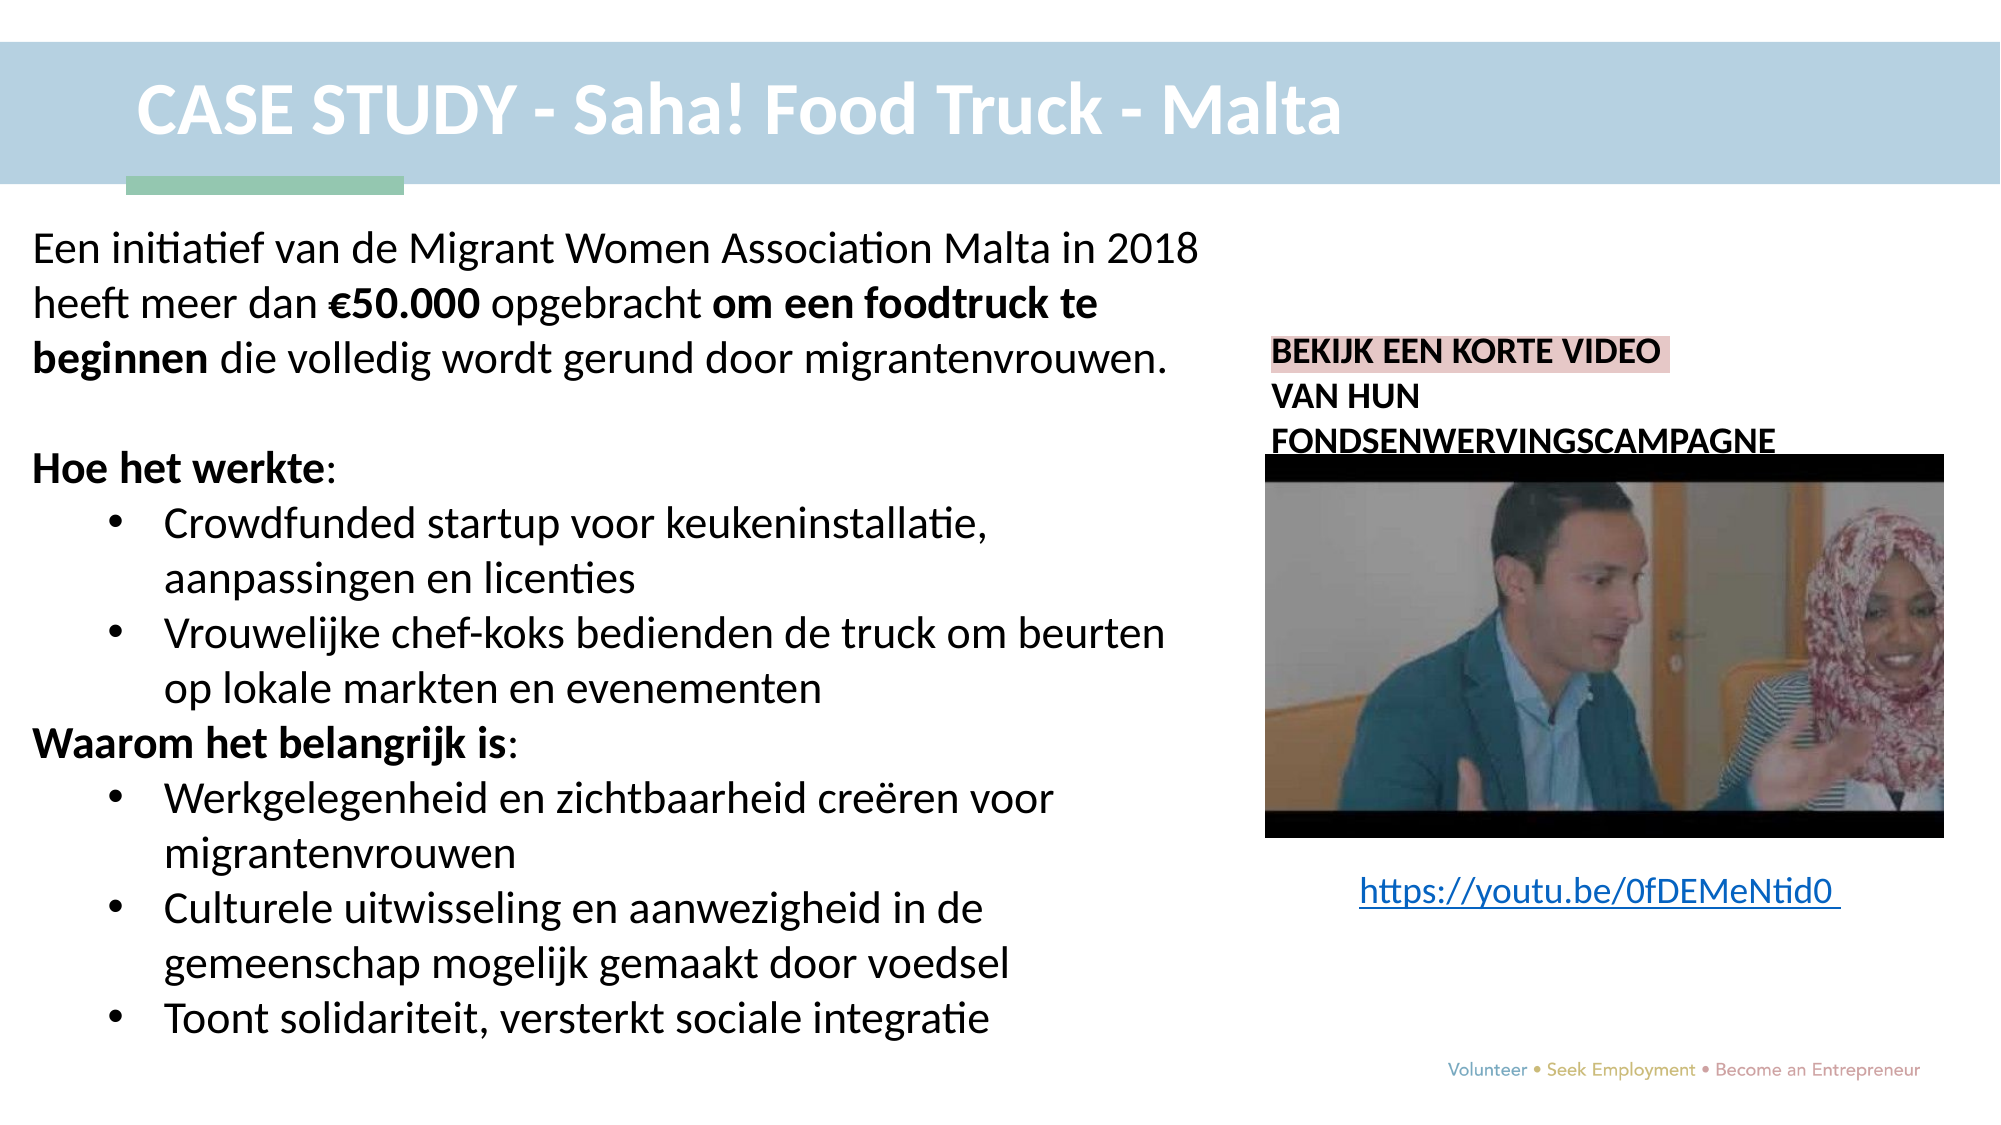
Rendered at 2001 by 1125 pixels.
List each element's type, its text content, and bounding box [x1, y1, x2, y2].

list CASE STUDY - Saha! Food Truck - Malta [123, 51, 1913, 170]
text_box https://youtu.be/0fDEMeNtid0 [1344, 859, 2000, 919]
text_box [1264, 454, 1945, 839]
text_box Een initiatief van de Migrant Women Association Malta in 2018 heeft meer dan €50.000 opgebracht om een foodtruck te beginnen die volledig wordt gerund door migrantenvrouwen. Hoe het werkte: Crowdfunded startup voor keukeninstallatie, aanpassingen en licenties Vrouwelijke chef-koks bedienden de truck om beurten op lokale markten en evenementen Waarom het belangrijk is: Werkgelegenheid en zichtbaarheid creëren voor migrantenvrouwen Culturele uitwisseling en aanwezigheid in de gemeenschap mogelijk gemaakt door voedsel Toont solidariteit, versterkt sociale integratie [18, 210, 1221, 1106]
text_box BEKIJK EEN KORTE VIDEO VAN HUN FONDSENWERVINGSCAMPAGNE [1256, 318, 1937, 469]
picture [1418, 1046, 1971, 1103]
